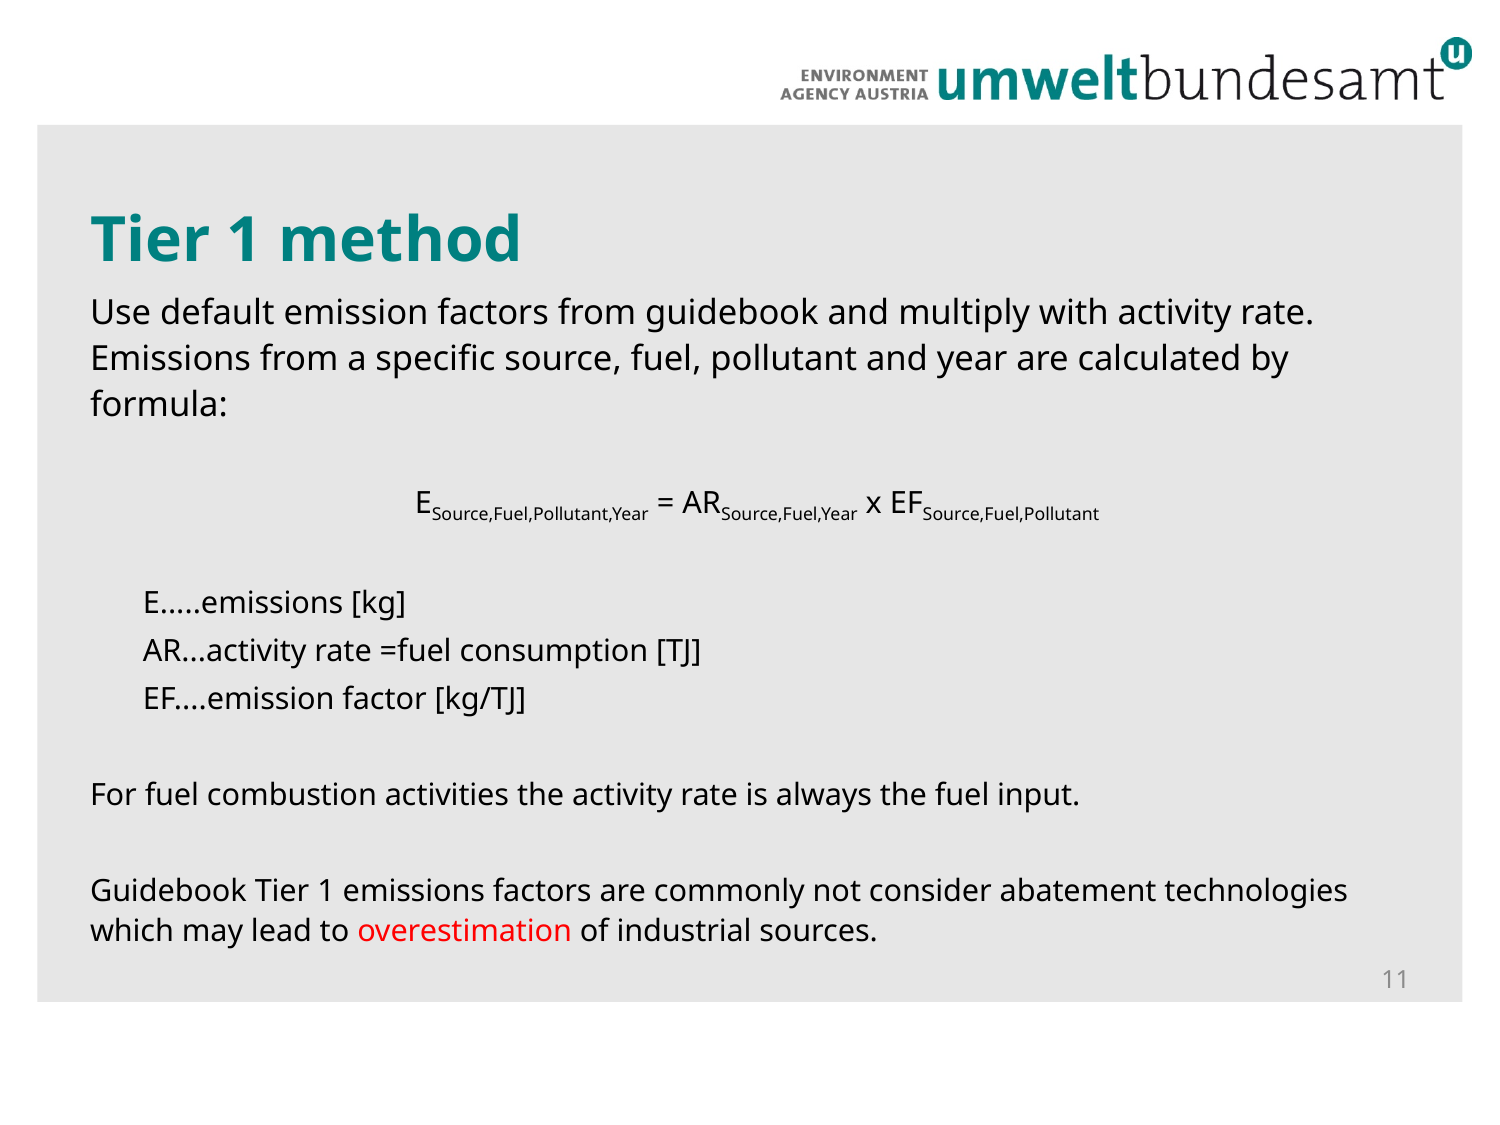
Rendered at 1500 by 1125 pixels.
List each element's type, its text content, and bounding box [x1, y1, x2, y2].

picture [780, 37, 1472, 100]
title Tier 1 method [75, 171, 1425, 278]
slide_number 11 [1074, 961, 1425, 1002]
list Use default emission factors from guidebook and multiply with activity rate. Emissions from a specific source, fuel, pollutant and year are calculated by formula: ESource,Fuel,Pollutant,Year = ARSource,Fuel,Year x EFSource,Fuel,Pollutant E.....emissions [kg] AR...activity rate =fuel consumption [TJ] EF....emission factor [kg/TJ] For fuel combustion activities the activity rate is always the fuel input. Guidebook Tier 1 emissions factors are commonly not consider abatement technologies which may lead to overestimation of industrial sources. [75, 278, 1425, 961]
